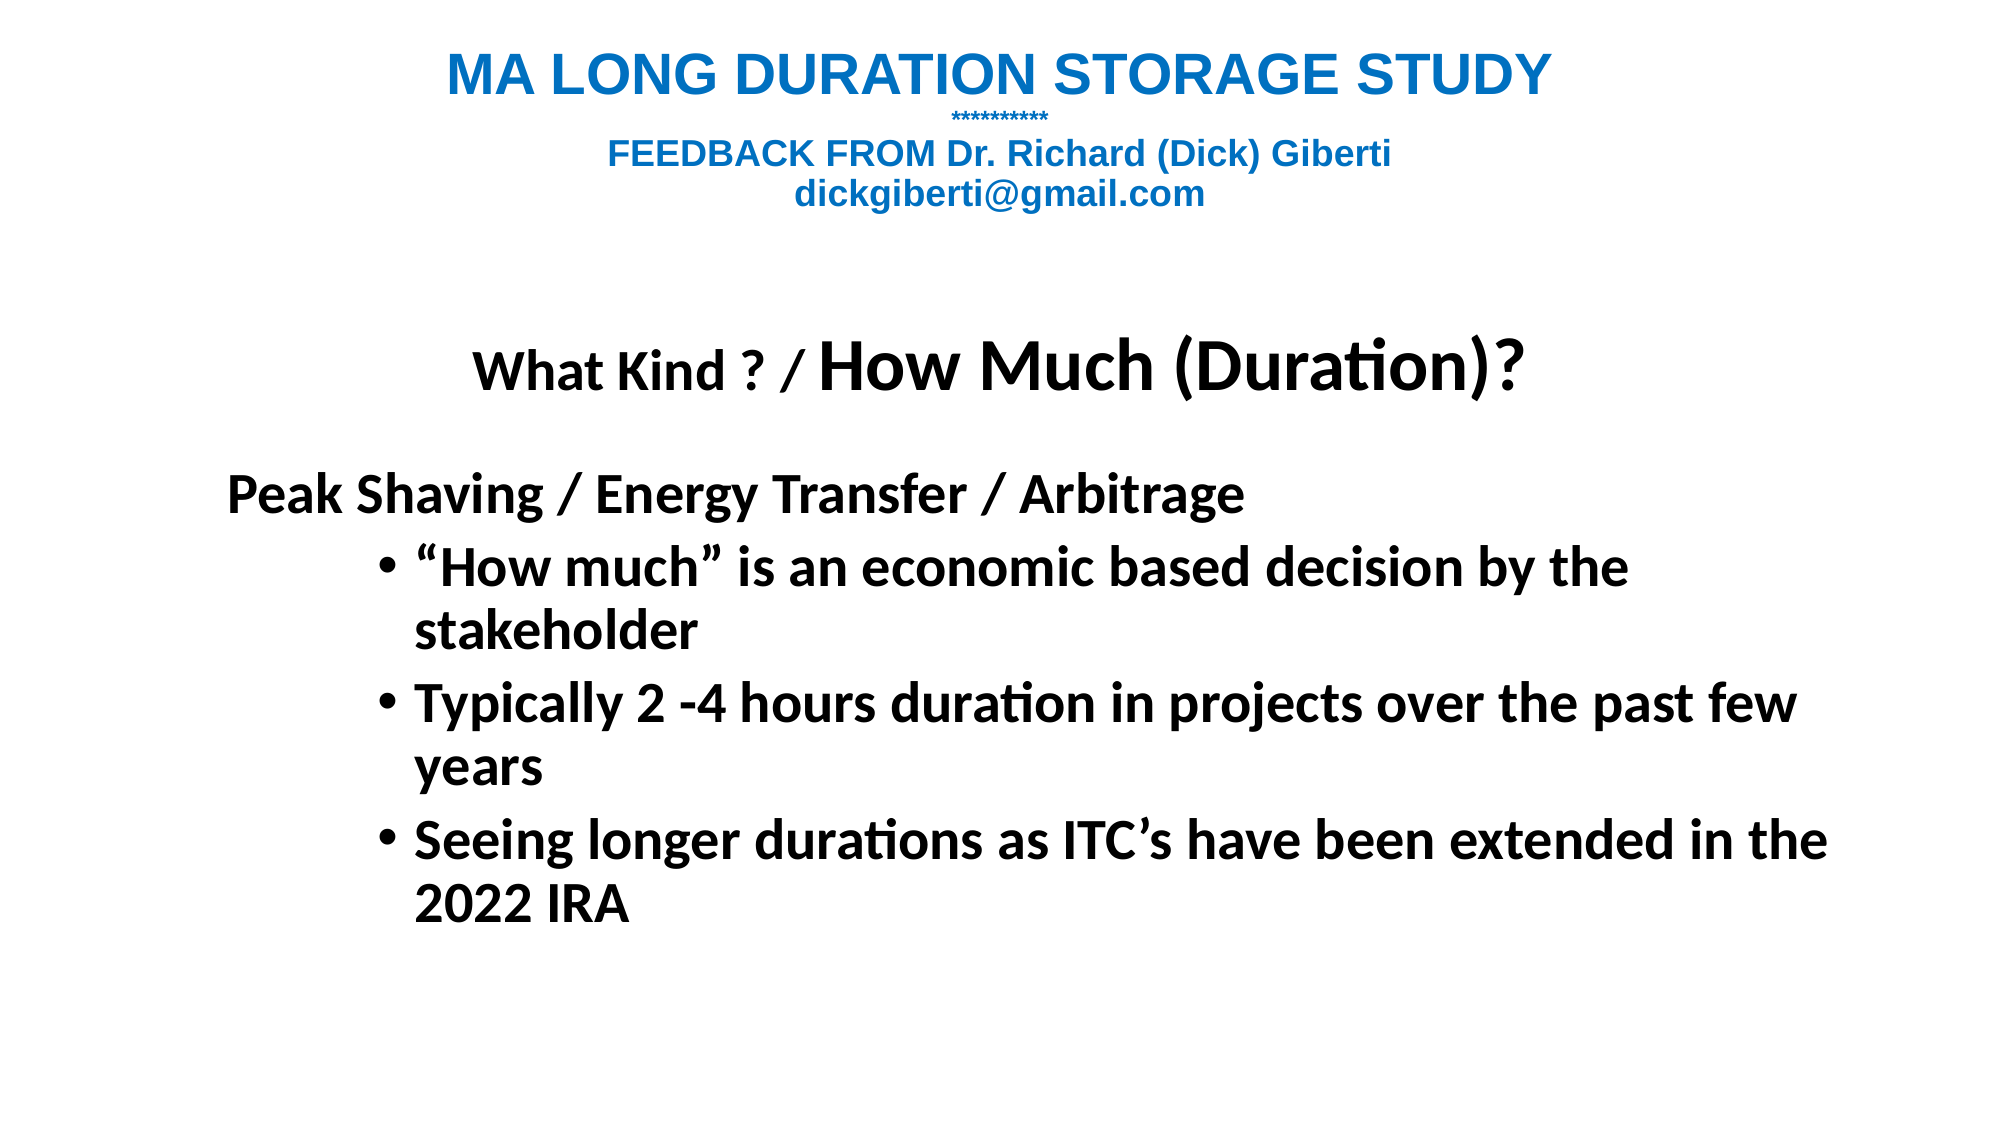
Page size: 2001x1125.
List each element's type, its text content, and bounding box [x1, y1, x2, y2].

list What Kind ? / How Much (Duration)? Peak Shaving / Energy Transfer / Arbitrage “How much” is an economic based decision by the stakeholder Typically 2 -4 hours duration in projects over the past few years Seeing longer durations as ITC’s have been extended in the 2022 IRA [137, 318, 1863, 1014]
title MA LONG DURATION STORAGE STUDY ********** FEEDBACK FROM Dr. Richard (Dick) Giberti dickgiberti@gmail.com [137, 19, 1863, 240]
